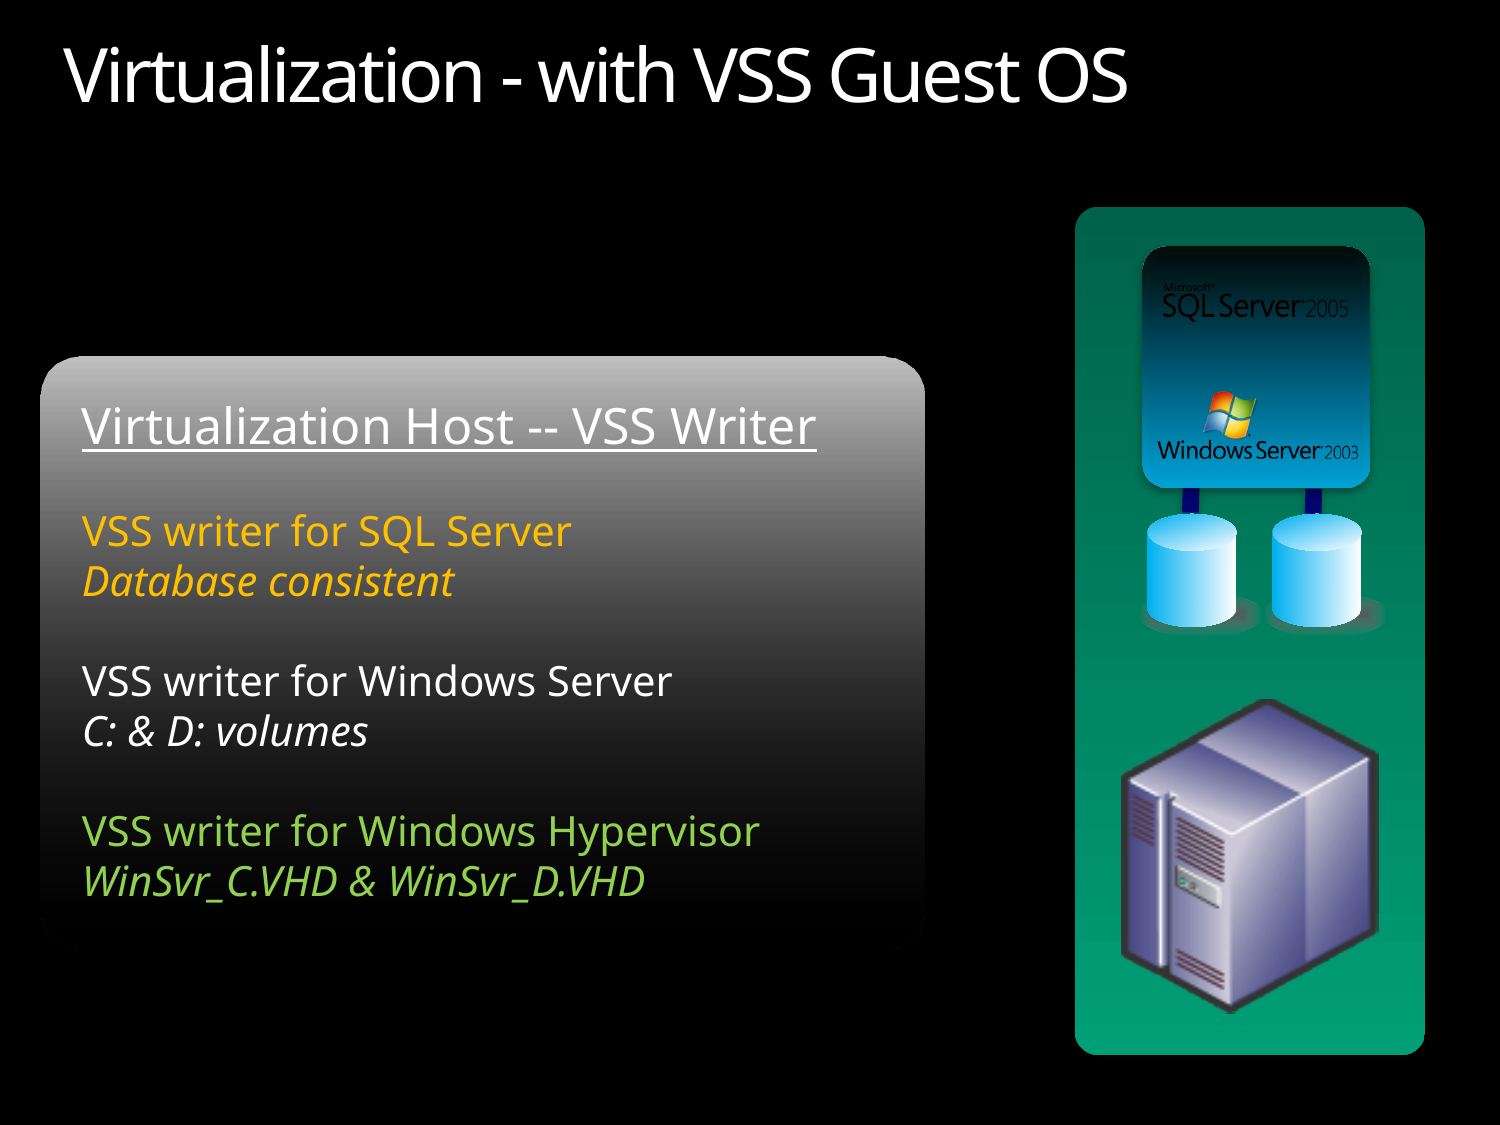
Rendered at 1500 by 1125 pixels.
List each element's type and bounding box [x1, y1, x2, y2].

text_box [1267, 513, 1384, 634]
text_box [1142, 513, 1259, 634]
title [63, 37, 1438, 120]
picture [1120, 699, 1379, 1014]
text_box [40, 356, 925, 950]
text_box [1143, 247, 1369, 489]
